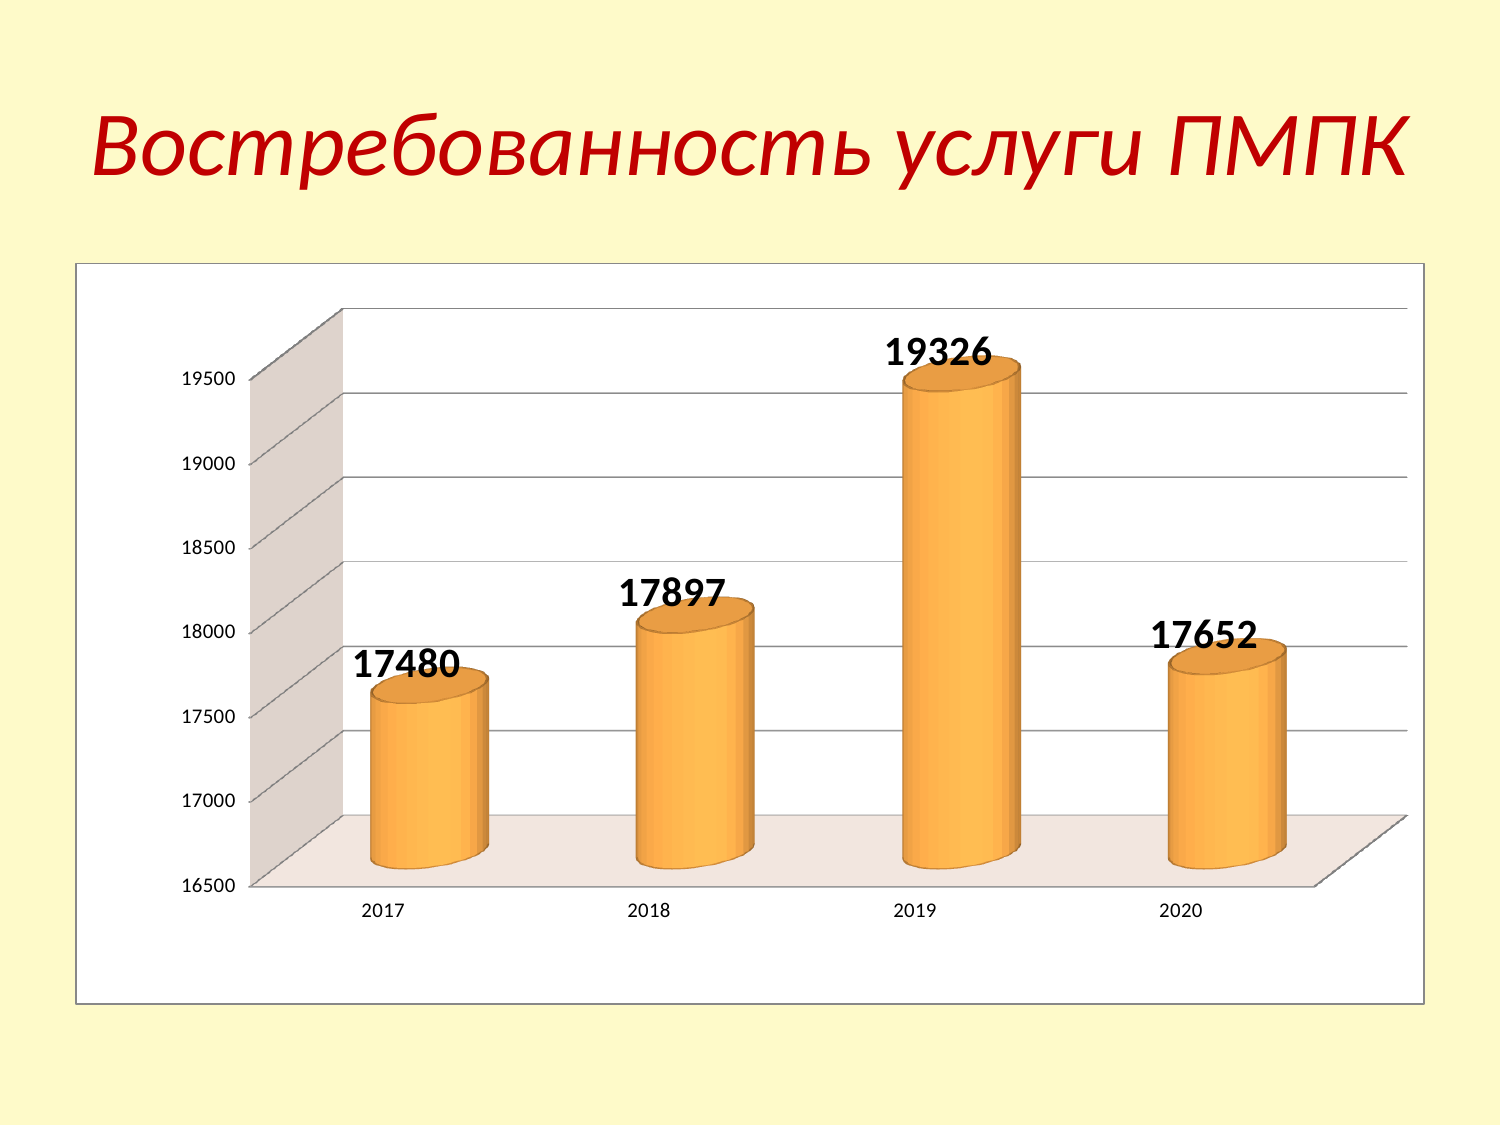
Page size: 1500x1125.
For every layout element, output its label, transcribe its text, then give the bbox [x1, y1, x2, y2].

chart [74, 262, 1426, 1006]
title Востребованность услуги ПМПК [75, 45, 1425, 233]
